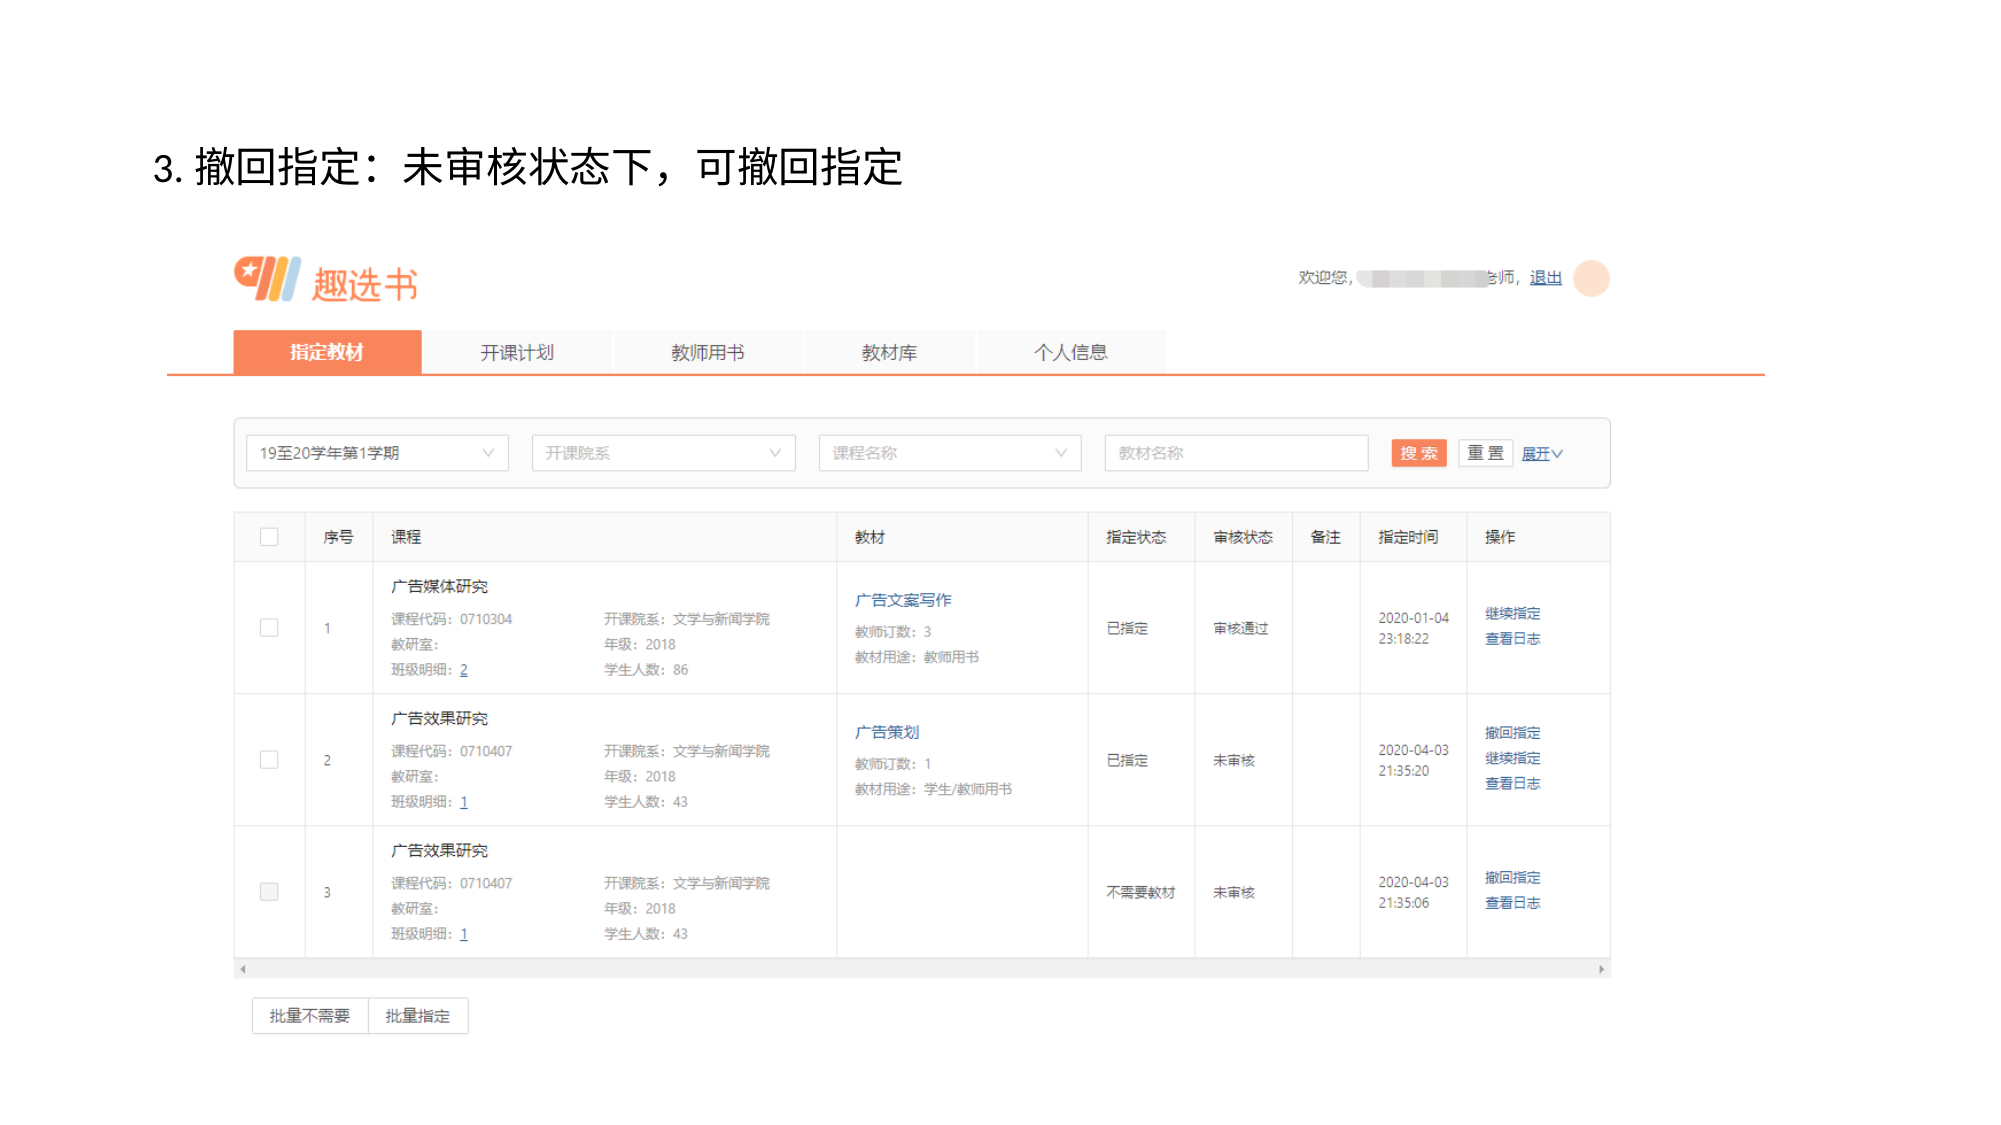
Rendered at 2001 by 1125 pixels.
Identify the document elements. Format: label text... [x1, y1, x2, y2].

picture [167, 236, 1765, 1048]
title 3.撤回指定：未审核状态下，可撤回指定 [137, 59, 1863, 278]
